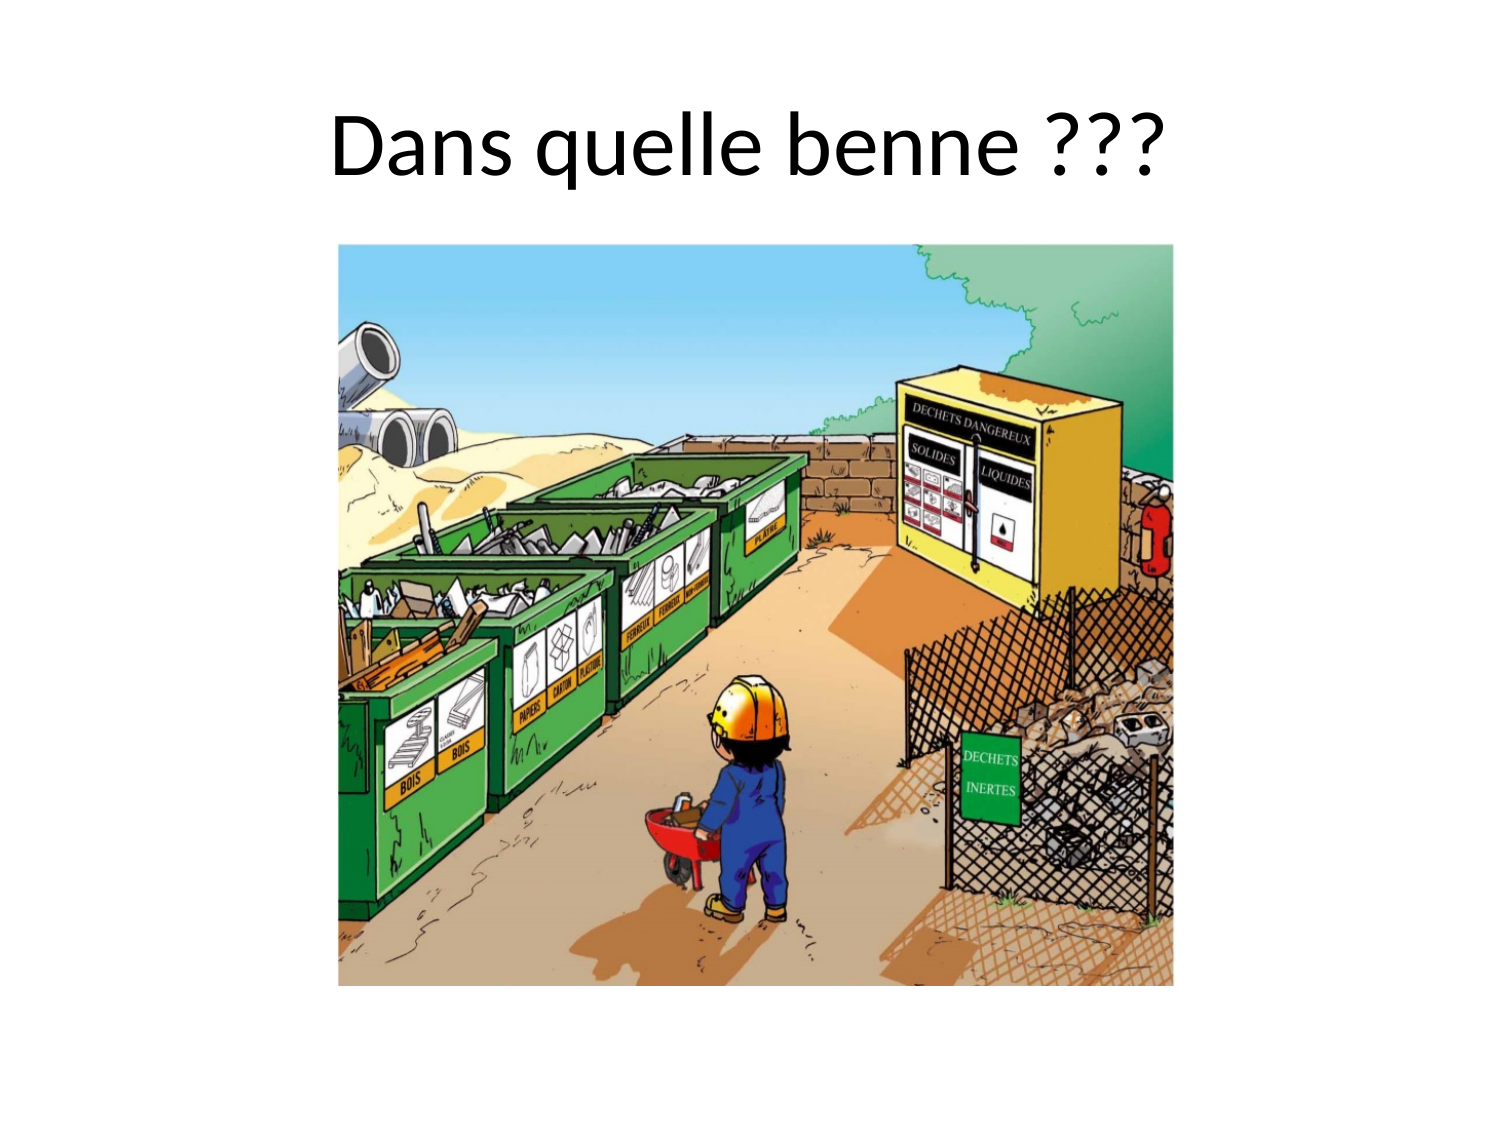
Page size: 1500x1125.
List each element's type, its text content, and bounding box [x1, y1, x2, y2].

title Dans quelle benne ??? [75, 45, 1425, 233]
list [336, 243, 1175, 987]
